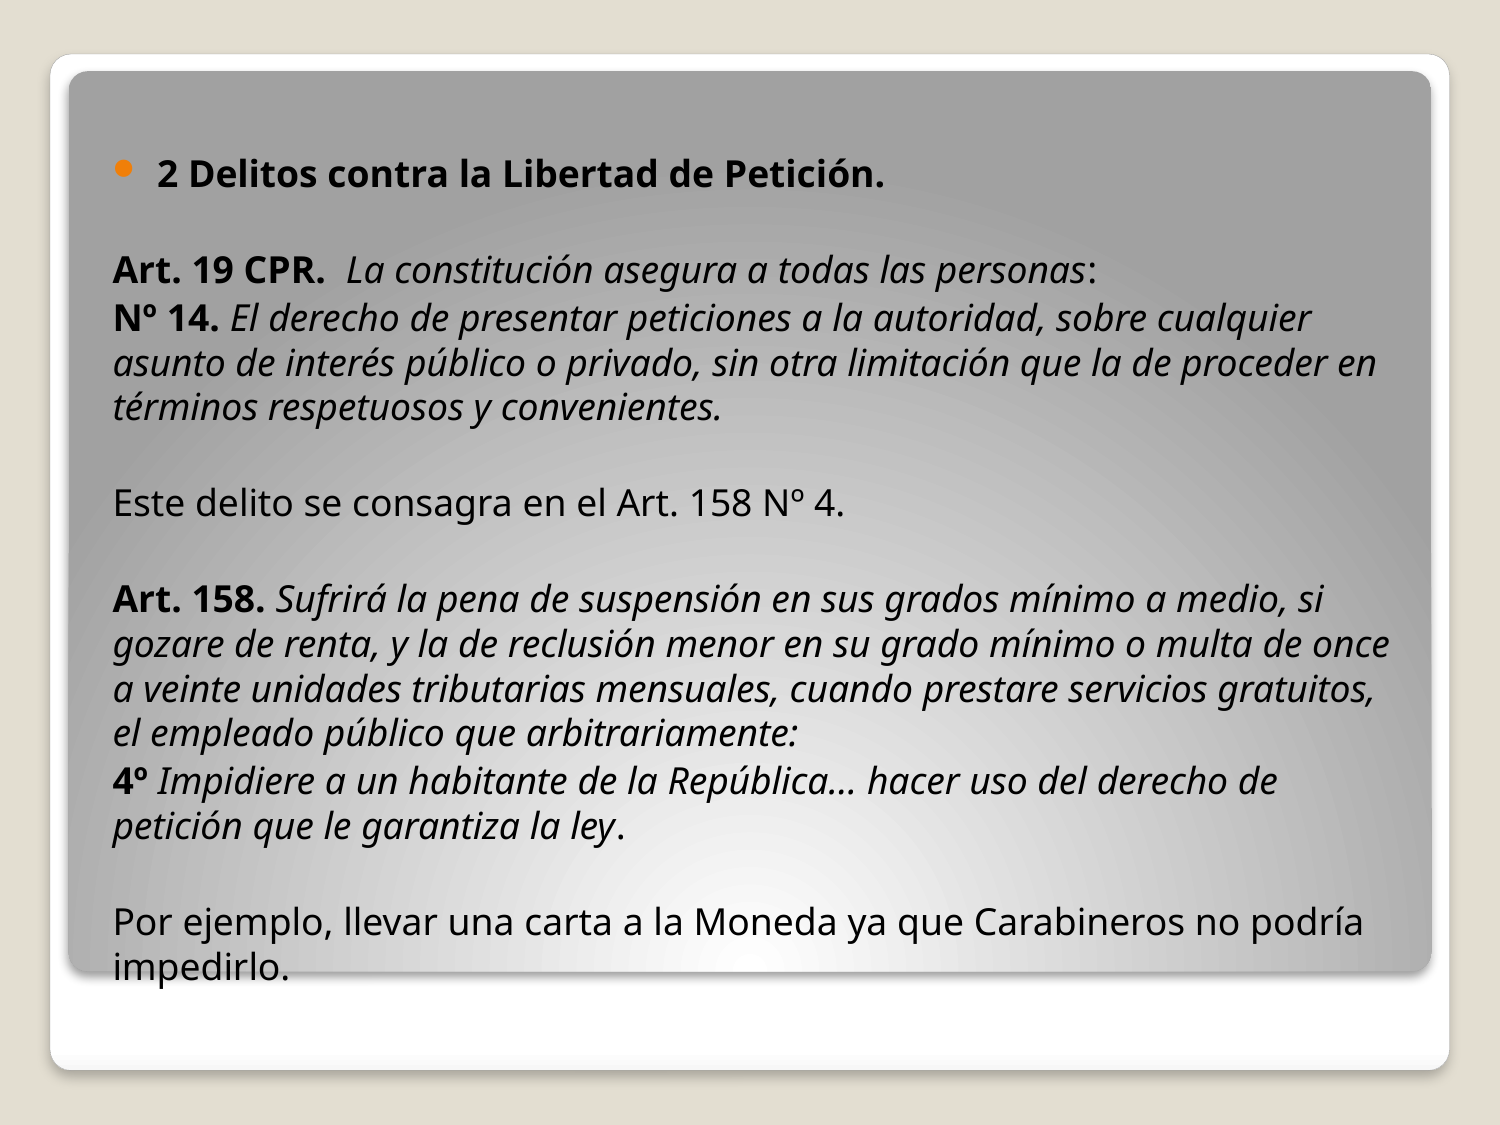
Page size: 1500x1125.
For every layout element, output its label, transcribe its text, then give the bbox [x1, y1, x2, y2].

list 2 Delitos contra la Libertad de Petición. Art. 19 CPR. La constitución asegura a todas las personas: Nº 14. El derecho de presentar peticiones a la autoridad, sobre cualquier asunto de interés público o privado, sin otra limitación que la de proceder en términos respetuosos y convenientes. Este delito se consagra en el Art. 158 Nº 4. Art. 158. Sufrirá la pena de suspensión en sus grados mínimo a medio, si gozare de renta, y la de reclusión menor en su grado mínimo o multa de once a veinte unidades tributarias mensuales, cuando prestare servicios gratuitos, el empleado público que arbitrariamente: 4º Impidiere a un habitante de la República… hacer uso del derecho de petición que le garantiza la ley. Por ejemplo, llevar una carta a la Moneda ya que Carabineros no podría impedirlo. [82, 86, 1425, 1000]
